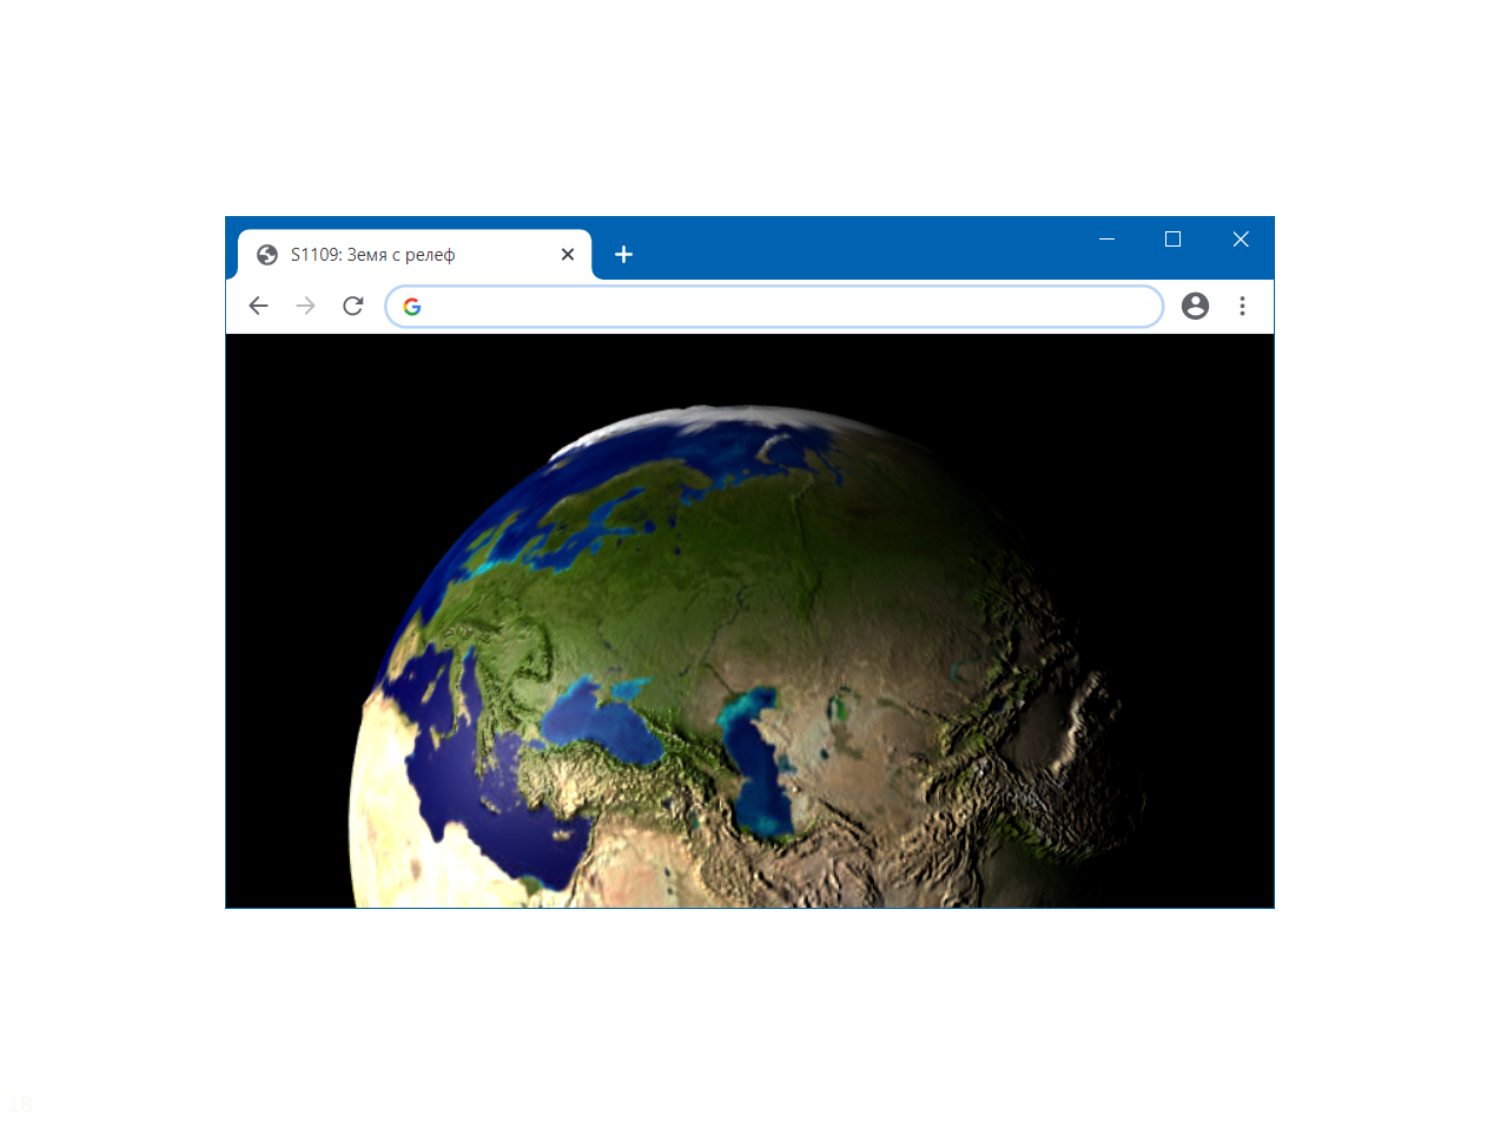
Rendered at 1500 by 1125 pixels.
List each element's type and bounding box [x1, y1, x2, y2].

picture [224, 216, 1276, 909]
